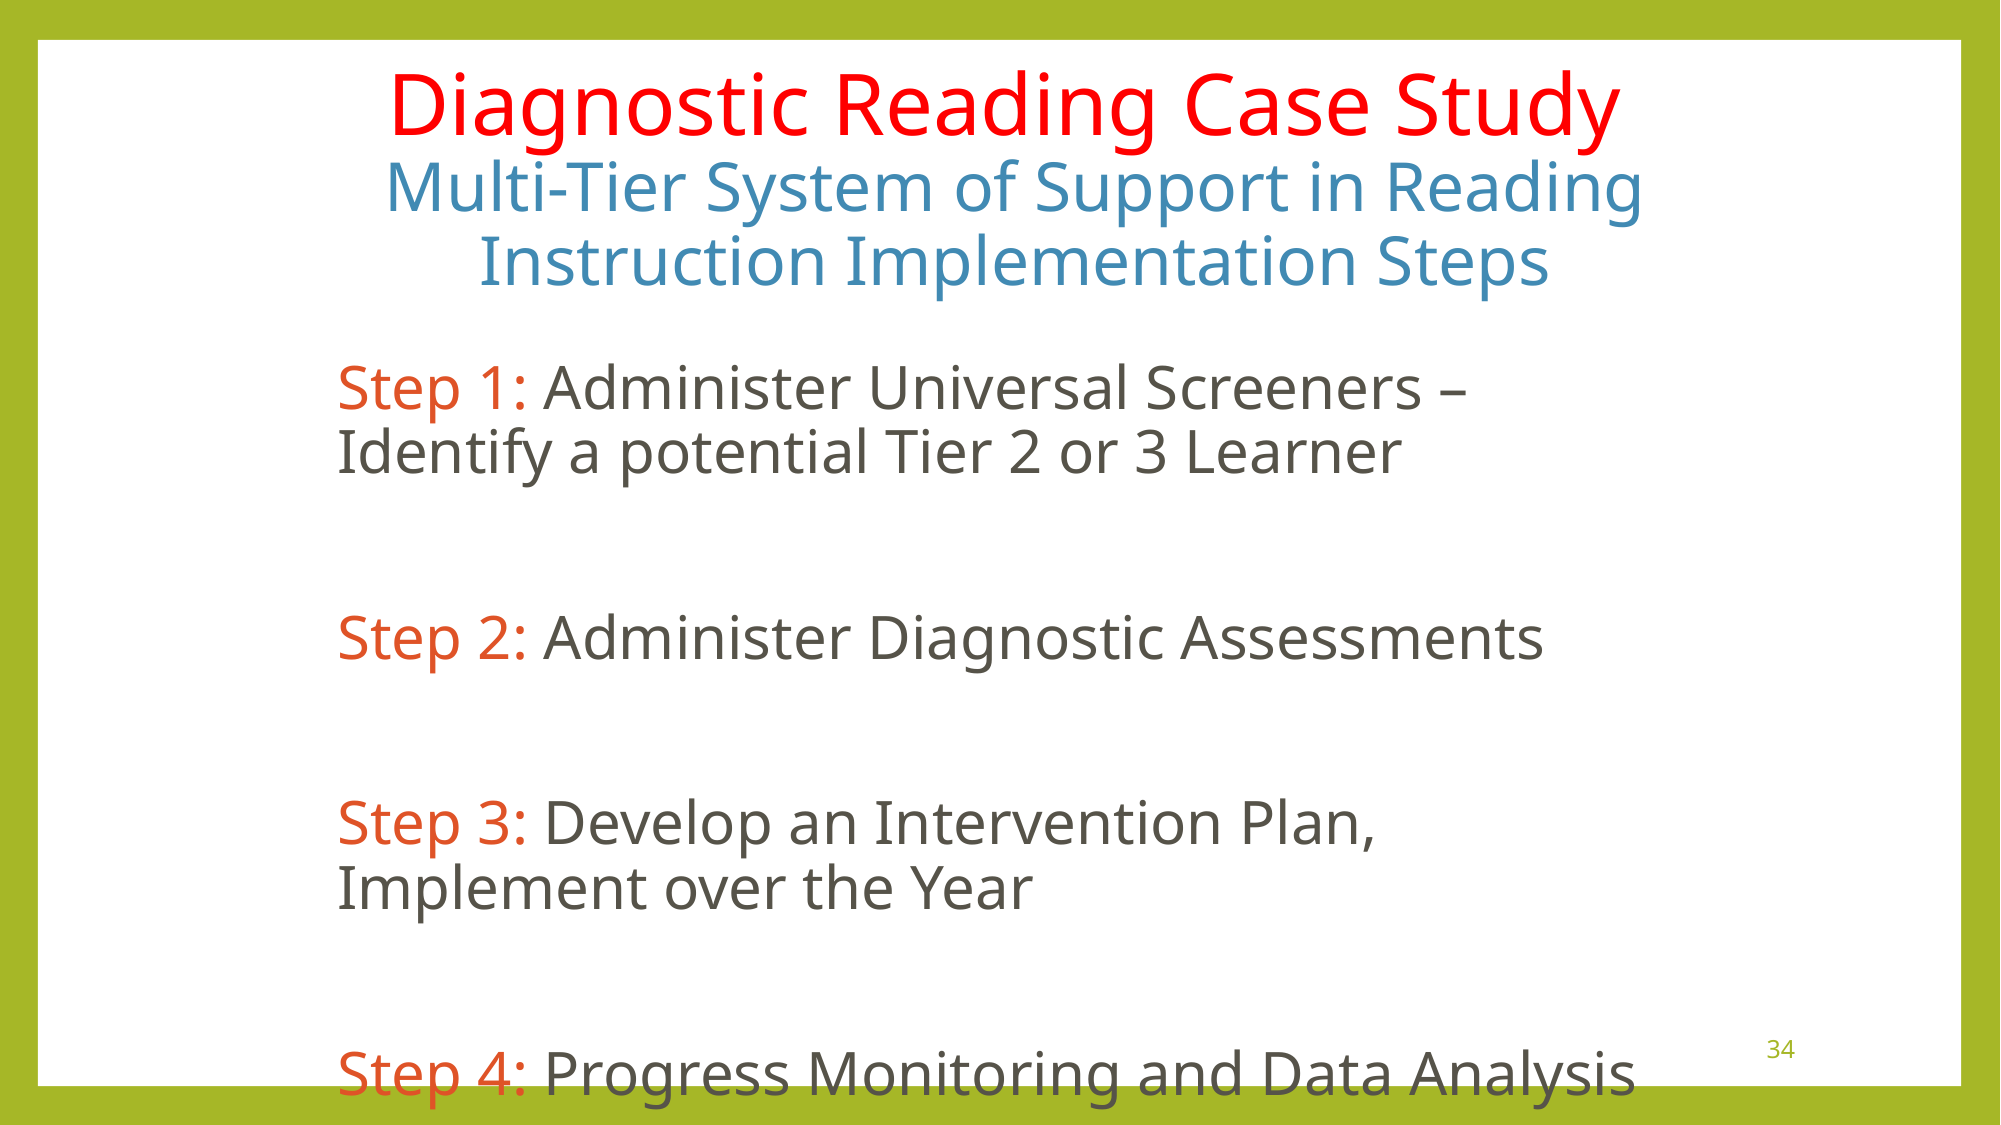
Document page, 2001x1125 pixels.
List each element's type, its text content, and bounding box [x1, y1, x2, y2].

slide_number 34 [1530, 1020, 1811, 1081]
title Diagnostic Reading Case Study Multi-Tier System of Support in Reading Instruction Implementation Steps [322, 51, 1710, 310]
list Step 1: Administer Universal Screeners – Identify a potential Tier 2 or 3 Learner Step 2: Administer Diagnostic Assessments Step 3: Develop an Intervention Plan, Implement over the Year Step 4: Progress Monitoring and Data Analysis [322, 350, 1660, 1125]
